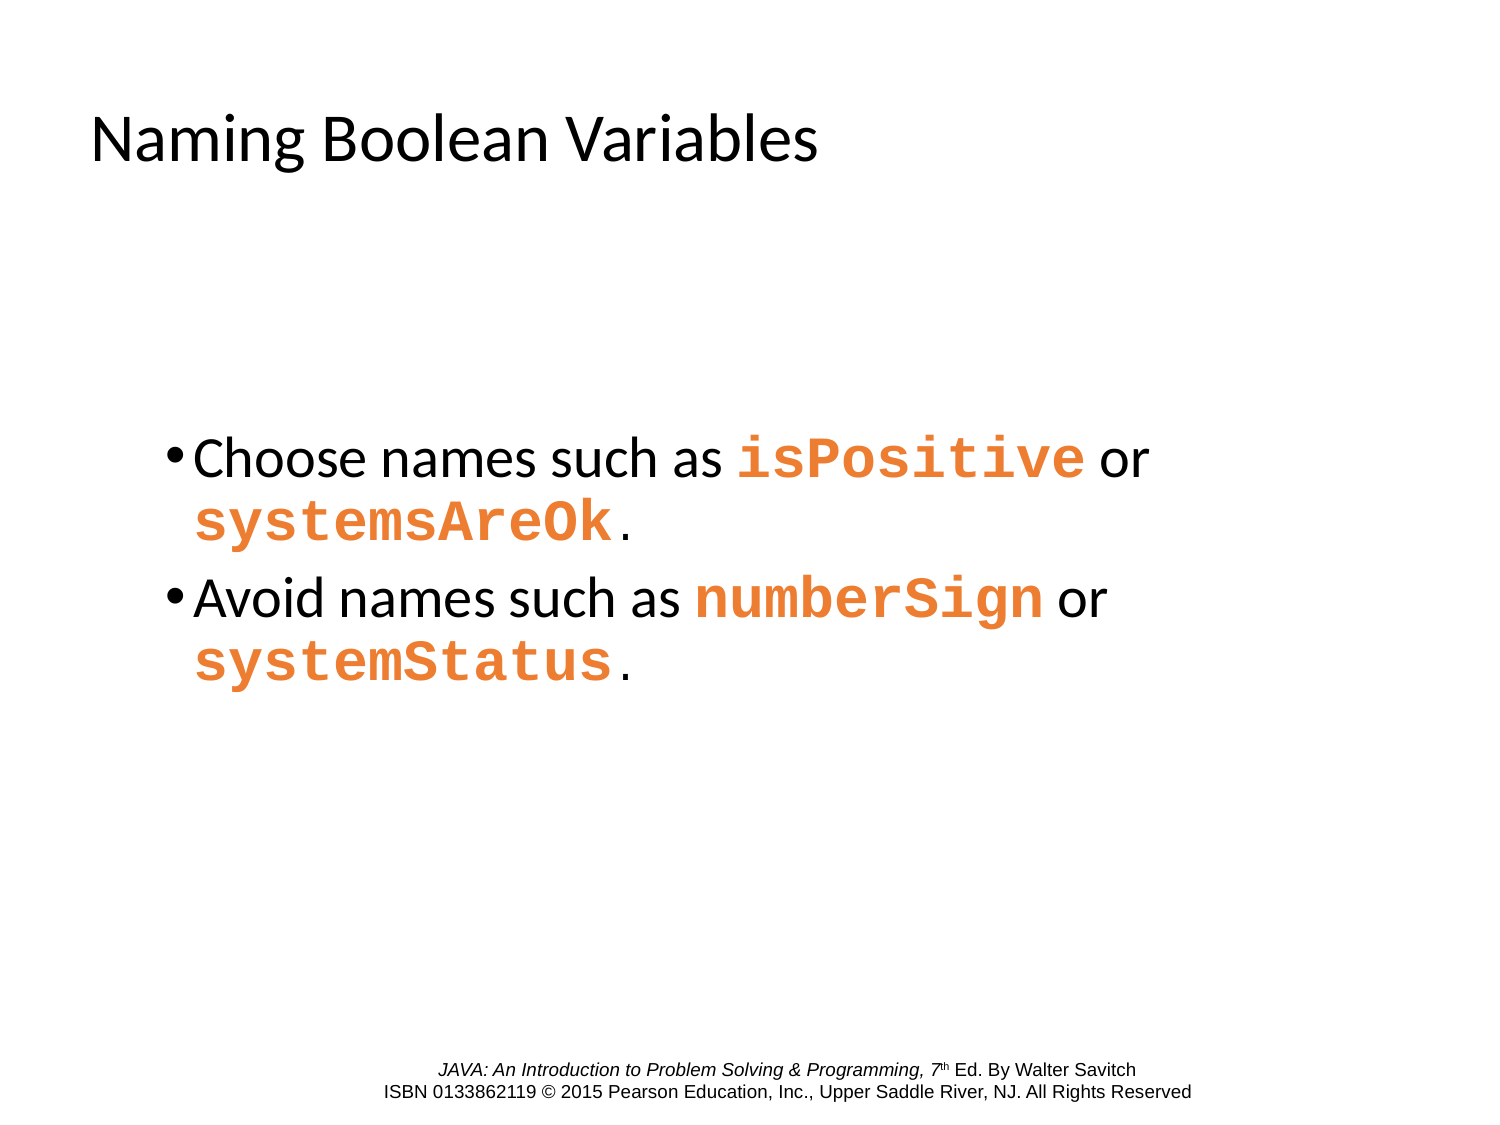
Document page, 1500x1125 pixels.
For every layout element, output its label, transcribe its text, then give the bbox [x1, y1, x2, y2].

list Choose names such as isPositive or systemsAreOk. Avoid names such as numberSign or systemStatus. [150, 419, 1500, 729]
title Naming Boolean Variables [75, 76, 1425, 202]
